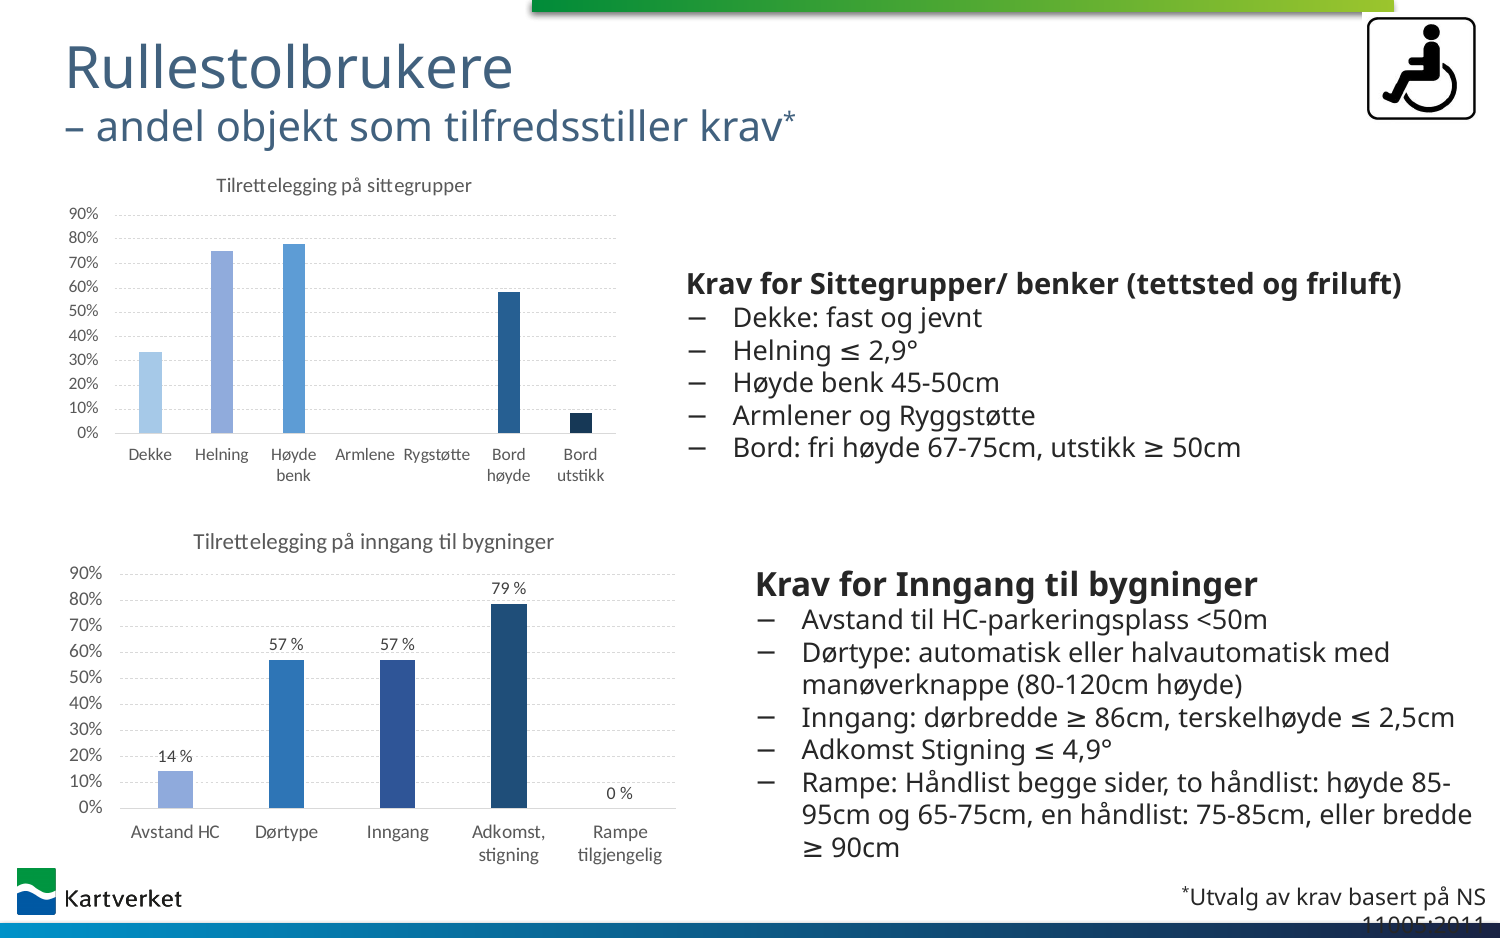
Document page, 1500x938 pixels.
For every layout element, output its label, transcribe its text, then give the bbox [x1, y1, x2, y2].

text_box Krav for Sittegrupper/ benker (tettsted og friluft) Dekke: fast og jevnt Helning ≤ 2,9° Høyde benk 45-50cm Armlener og Ryggstøtte Bord: fri høyde 67-75cm, utstikk ≥ 50cm [670, 258, 1418, 471]
picture [1362, 12, 1481, 126]
picture [62, 166, 626, 492]
picture [62, 520, 687, 874]
text_box Krav for Inngang til bygninger Avstand til HC-parkeringsplass <50m Dørtype: automatisk eller halvautomatisk med manøverknappe (80-120cm høyde) Inngang: dørbredde ≥ 86cm, terskelhøyde ≤ 2,5cm Adkomst Stigning ≤ 4,9° Rampe: Håndlist begge sider, to håndlist: høyde 85-95cm og 65-75cm, en håndlist: 75-85cm, eller bredde ≥ 90cm [740, 555, 1491, 870]
text_box Rullestolbrukere – andel objekt som tilfredsstiller krav* [49, 25, 1431, 158]
text_box *Utvalg av krav basert på NS 11005:2011 [1068, 873, 1500, 938]
